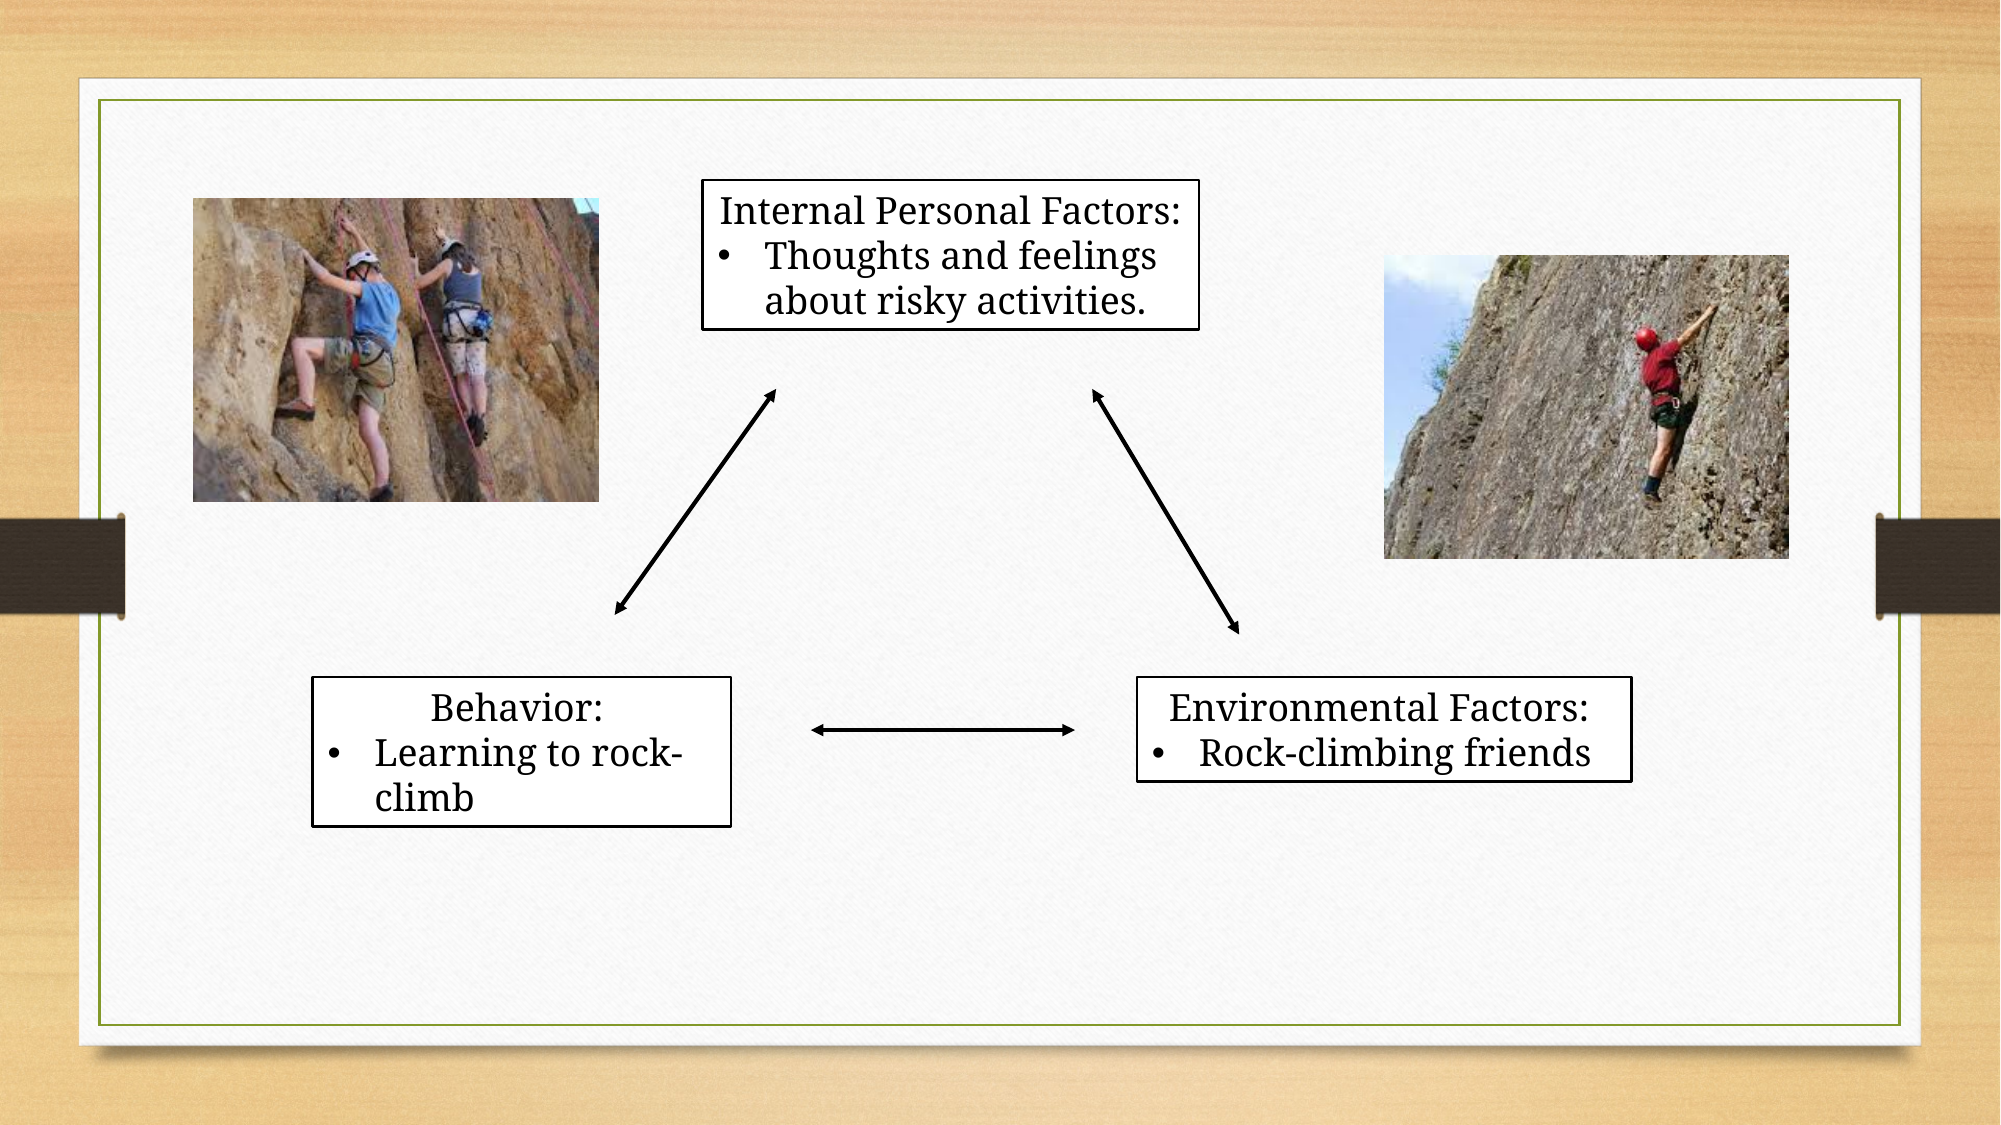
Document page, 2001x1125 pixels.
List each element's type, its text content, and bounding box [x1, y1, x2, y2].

picture [0, 0, 2001, 1125]
text_box Environmental Factors: Rock-climbing friends [1136, 676, 1633, 783]
text_box Behavior: Learning to rock-climb [311, 676, 732, 828]
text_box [1091, 388, 1240, 635]
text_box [614, 388, 777, 616]
text_box Internal Personal Factors: Thoughts and feelings about risky activities. [701, 179, 1200, 331]
